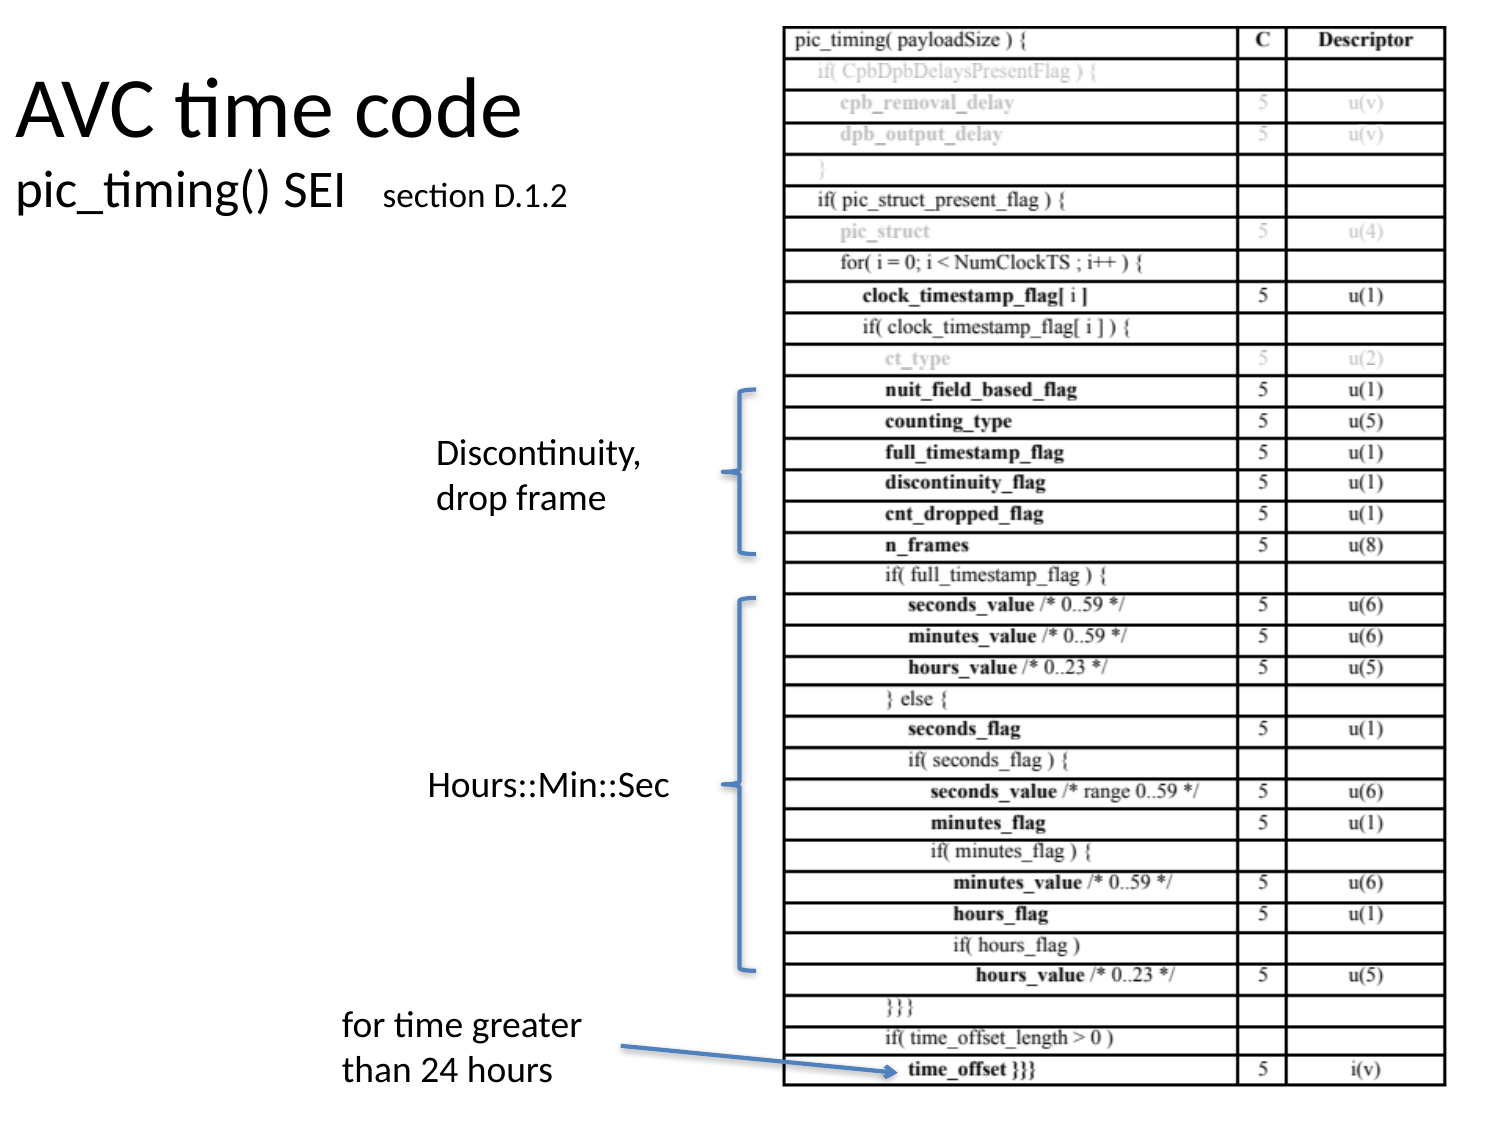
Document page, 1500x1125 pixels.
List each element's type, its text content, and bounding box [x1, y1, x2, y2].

title AVC time code pic_timing() SEI section D.1.2 [0, 43, 646, 330]
text_box for time greater than 24 hours [327, 992, 621, 1098]
text_box Discontinuity, drop frame [421, 420, 646, 526]
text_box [651, 25, 1500, 1123]
text_box Hours::Min::Sec [413, 752, 646, 812]
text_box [620, 1045, 899, 1074]
